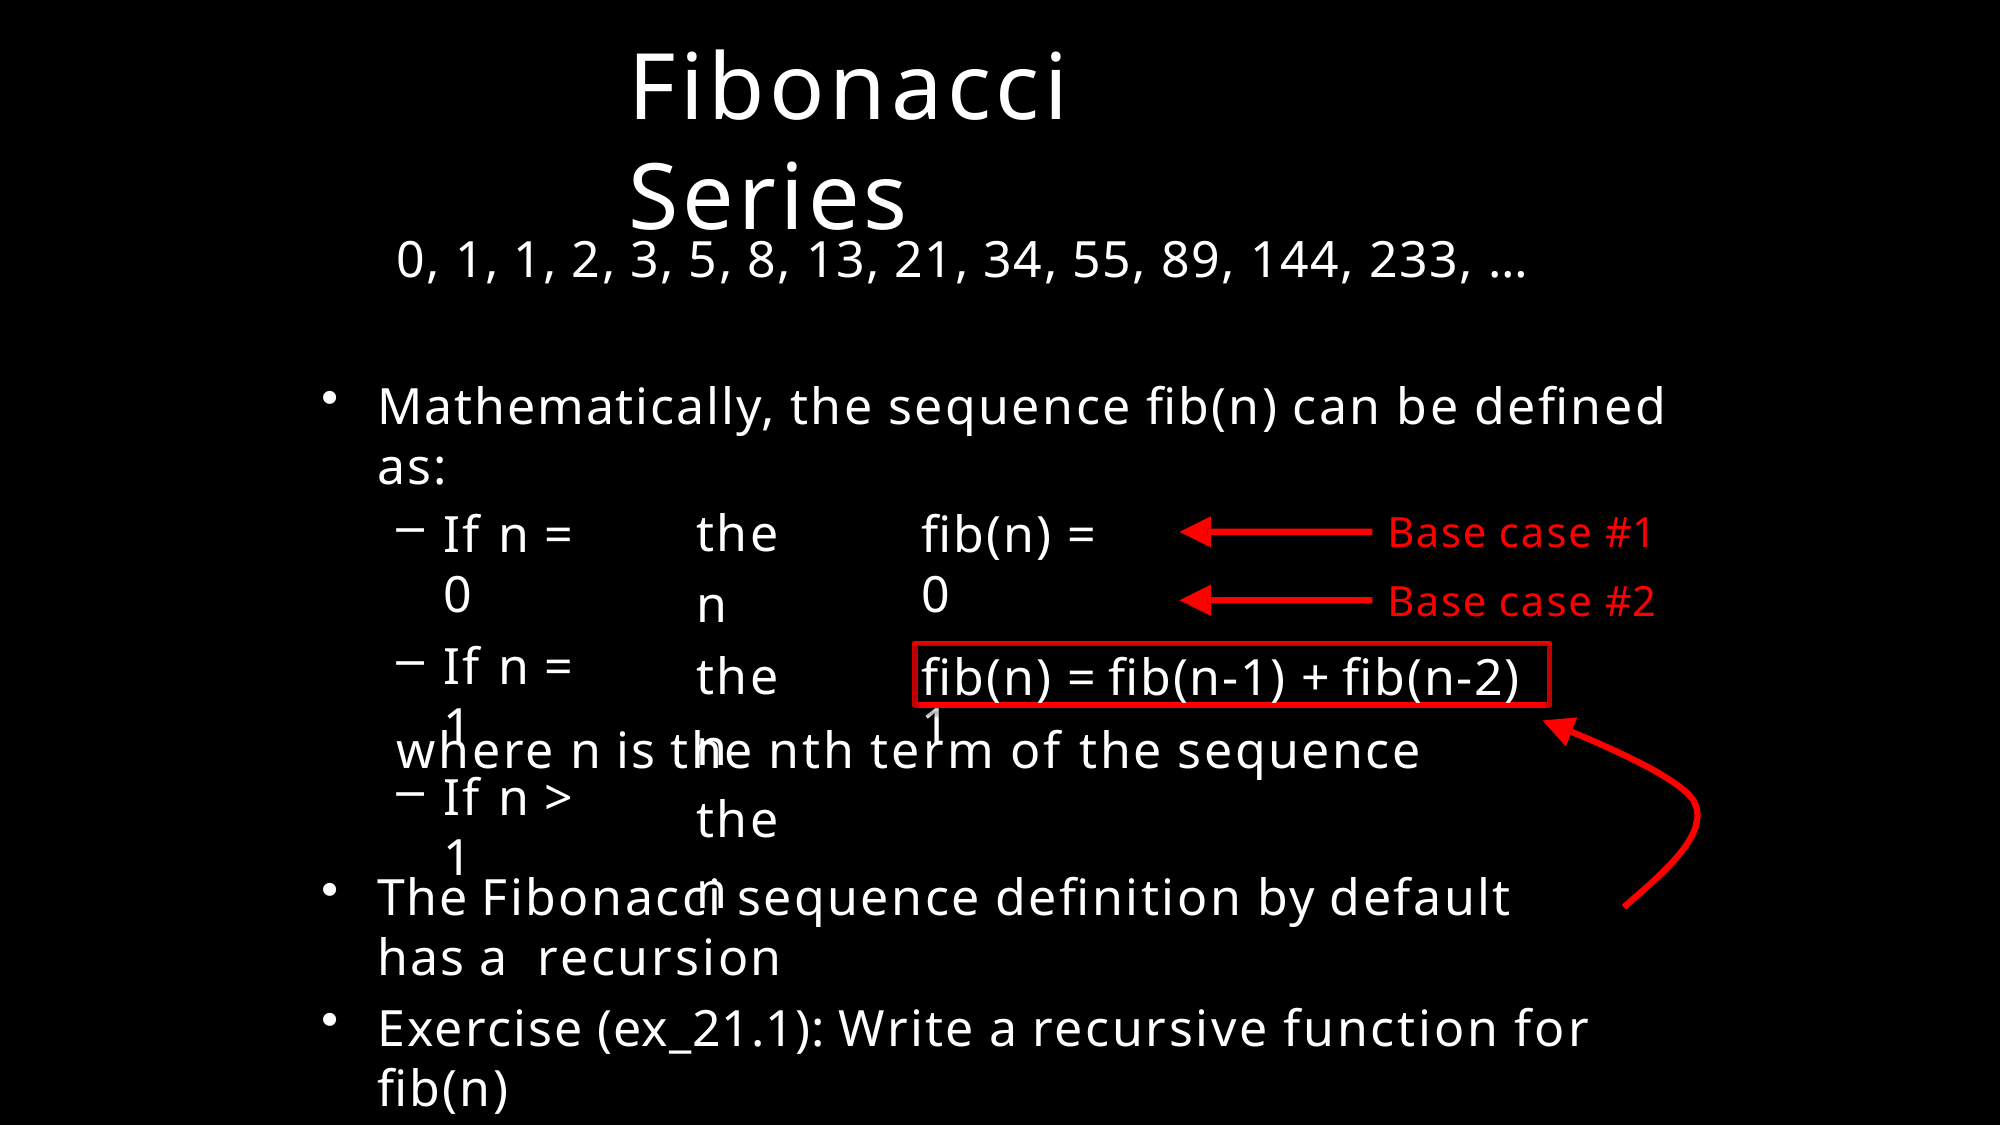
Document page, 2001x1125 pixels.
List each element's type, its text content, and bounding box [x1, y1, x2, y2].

title Fibonacci Series [626, 25, 1374, 224]
text_box Base case #1 Base case #2 [1385, 485, 1657, 625]
text_box fib(n) = 0 fib(n) = 1 [919, 486, 1136, 637]
text_box where n is the nth term of the sequence The Fibonacci sequence definition by default has a recursion Exercise (ex_21.1): Write a recursive function for fib(n) e.g. fib(6) => 8 [319, 716, 1693, 1125]
text_box If n = 0 If n = 1 If n > 1 [394, 486, 610, 716]
text_box [1179, 516, 1373, 548]
text_box 0, 1, 1, 2, 3, 5, 8, 13, 21, 34, 55, 89, 144, 233, … Mathematically, the sequence fib(n) can be defined as: [319, 224, 1693, 494]
text_box then then then [694, 486, 807, 716]
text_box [904, 637, 1708, 920]
text_box [1179, 584, 1373, 616]
